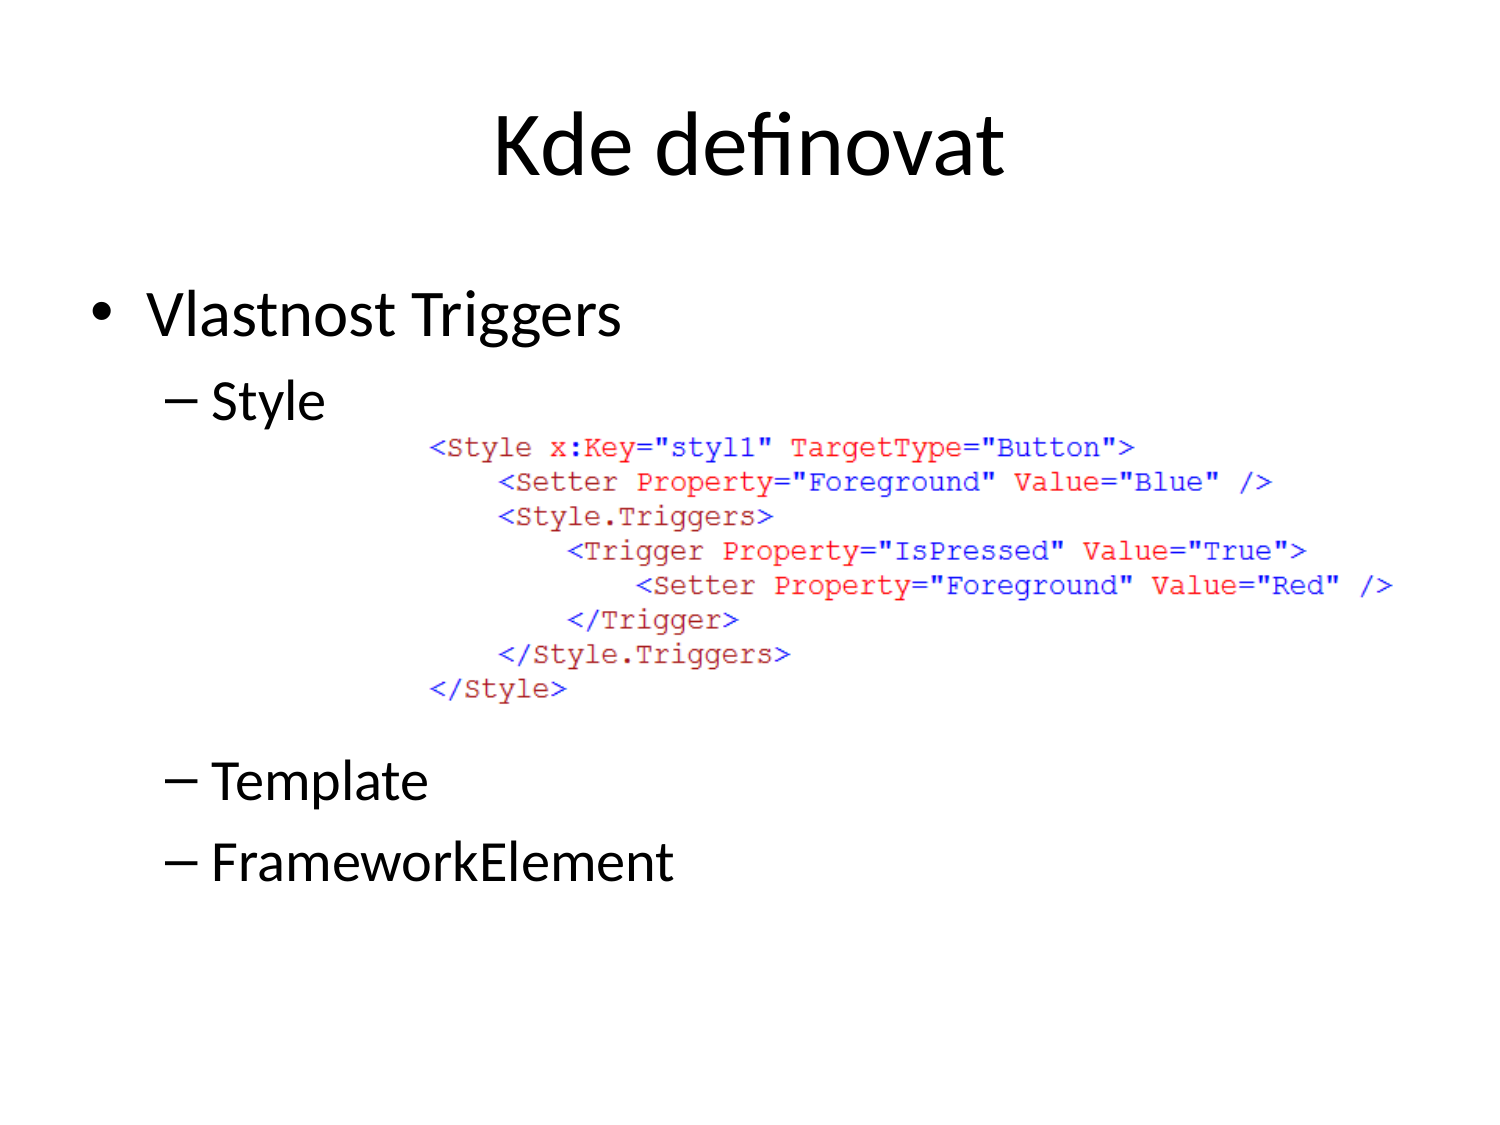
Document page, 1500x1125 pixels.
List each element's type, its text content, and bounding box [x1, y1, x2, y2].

picture [413, 422, 1407, 716]
title Kde definovat [75, 45, 1425, 233]
list Vlastnost Triggers Style Template FrameworkElement [75, 262, 1425, 1005]
